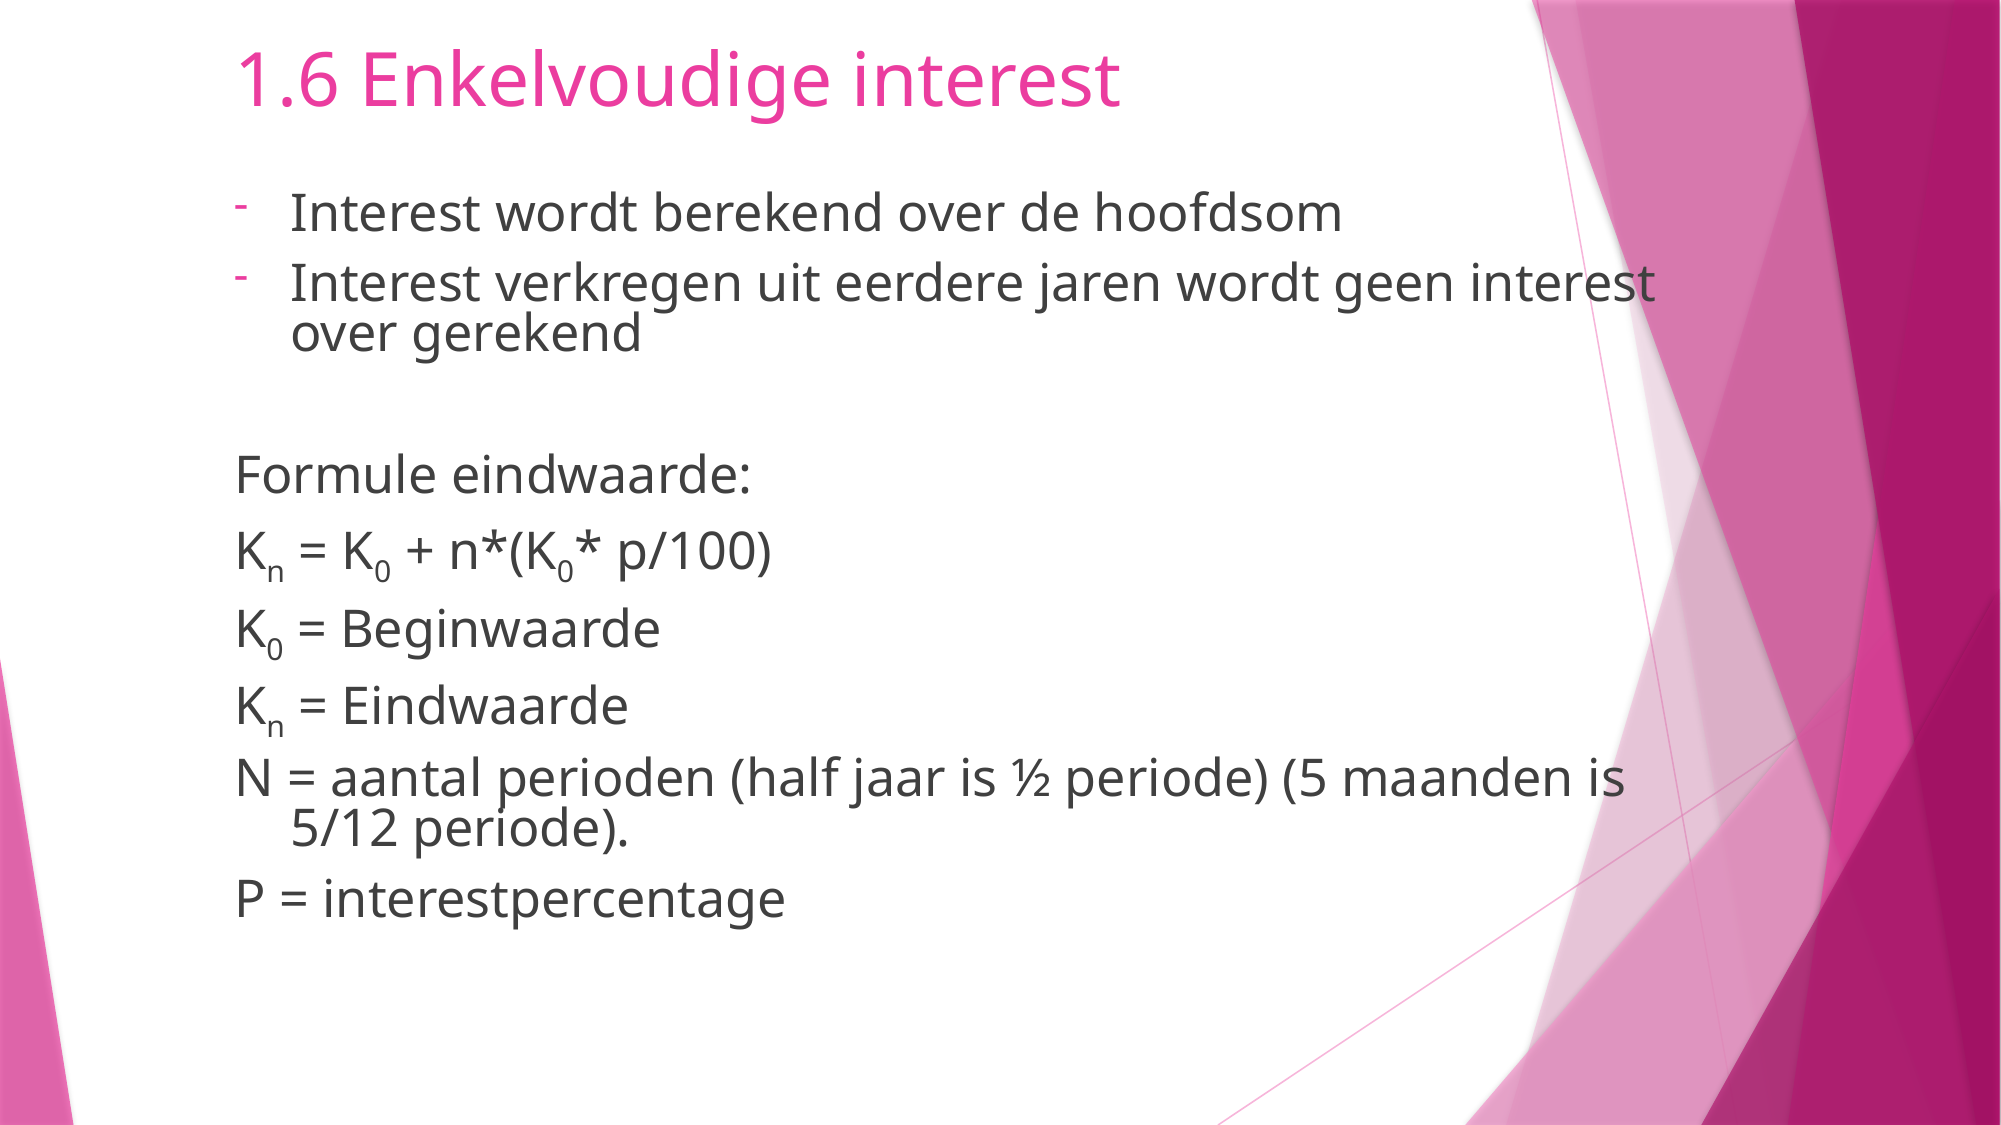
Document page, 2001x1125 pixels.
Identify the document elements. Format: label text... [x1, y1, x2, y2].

list Interest wordt berekend over de hoofdsom Interest verkregen uit eerdere jaren wordt geen interest over gerekend Formule eindwaarde: Kn = K0 + n*(K0* p/100) K0 = Beginwaarde Kn = Eindwaarde N = aantal perioden (half jaar is ½ periode) (5 maanden is 5/12 periode). P = interestpercentage [219, 183, 1709, 1094]
title 1.6 Enkelvoudige interest [219, 23, 1433, 183]
